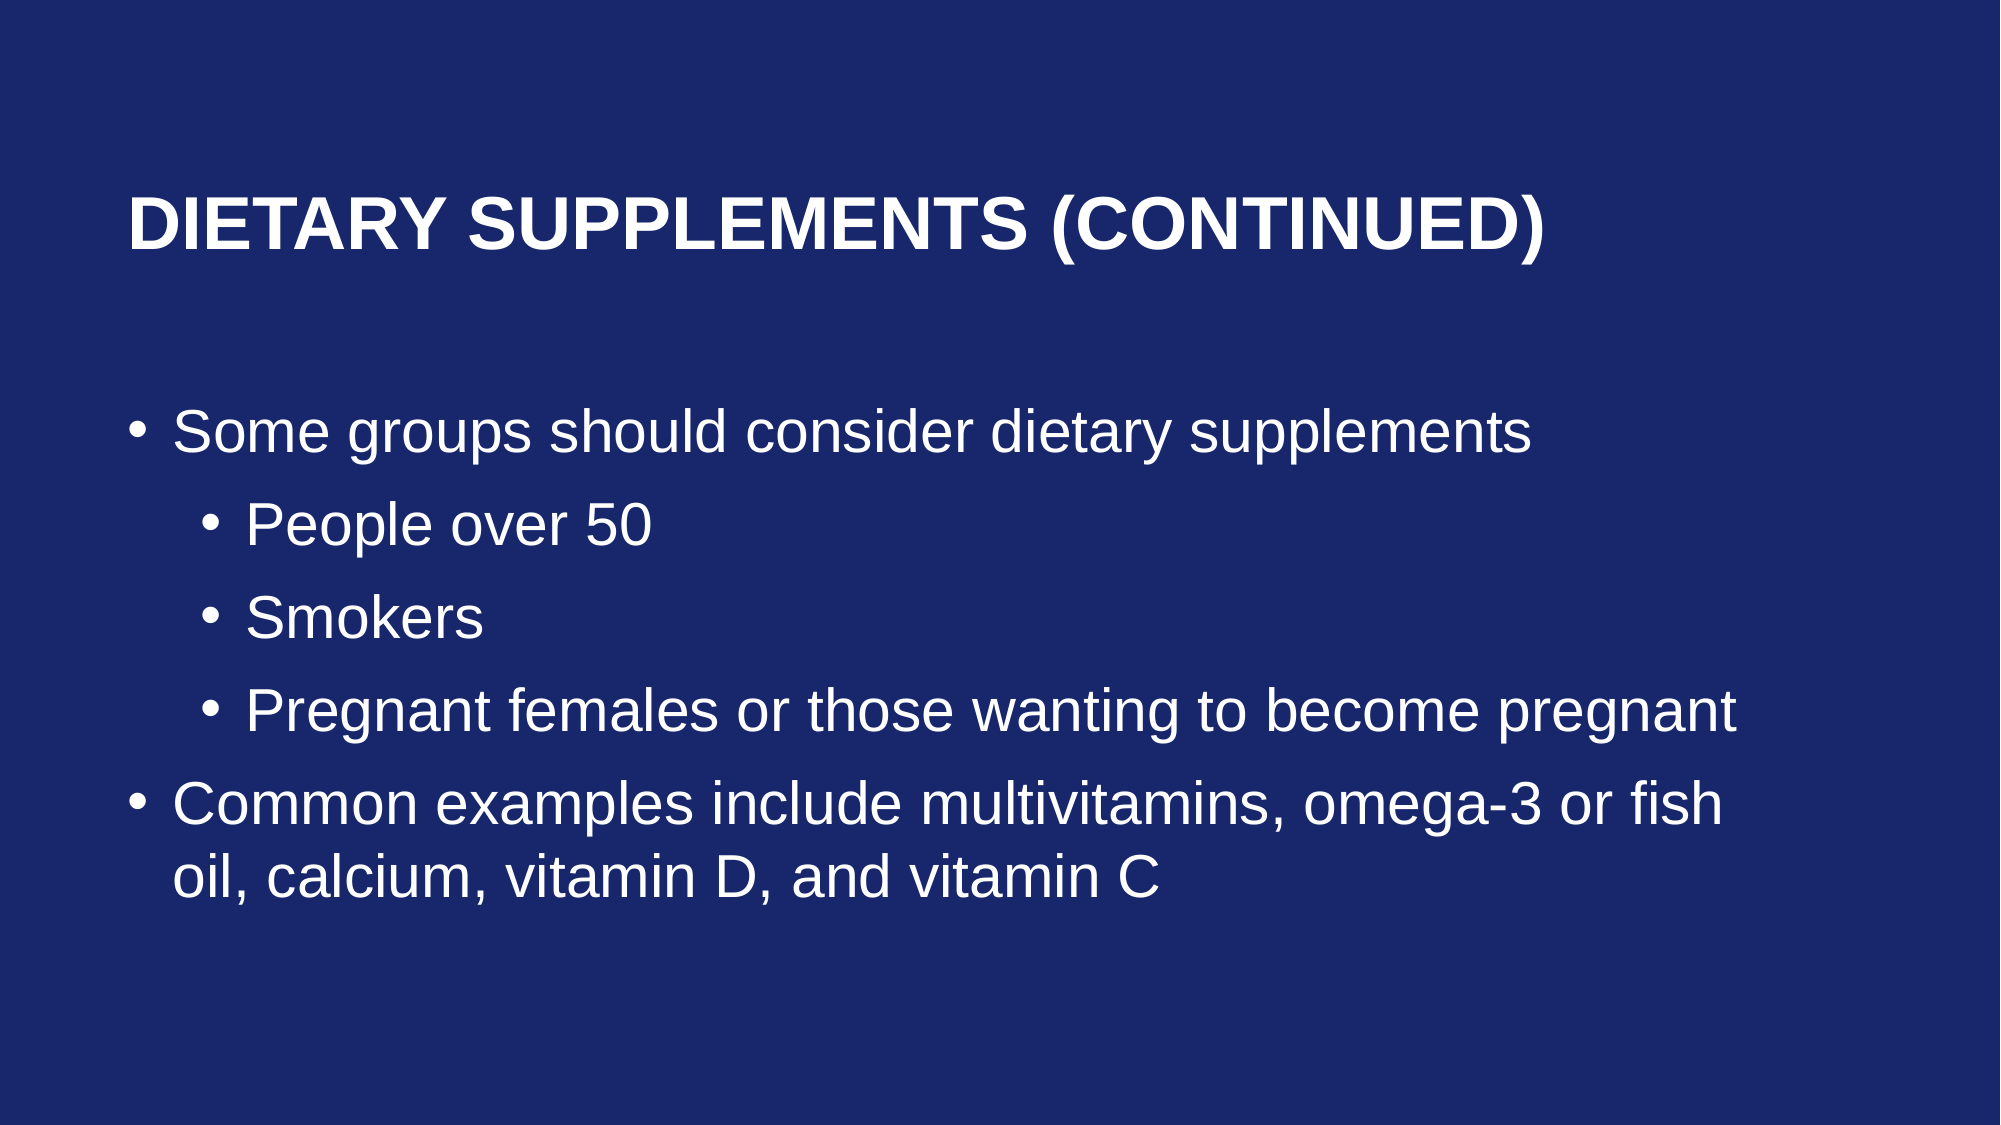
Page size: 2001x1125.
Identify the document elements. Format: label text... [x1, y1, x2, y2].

list Some groups should consider dietary supplements People over 50 Smokers Pregnant females or those wanting to become pregnant Common examples include multivitamins, omega-3 or fish oil, calcium, vitamin D, and vitamin C [112, 351, 1775, 950]
title Dietary supplements (continued) [112, 99, 1775, 339]
